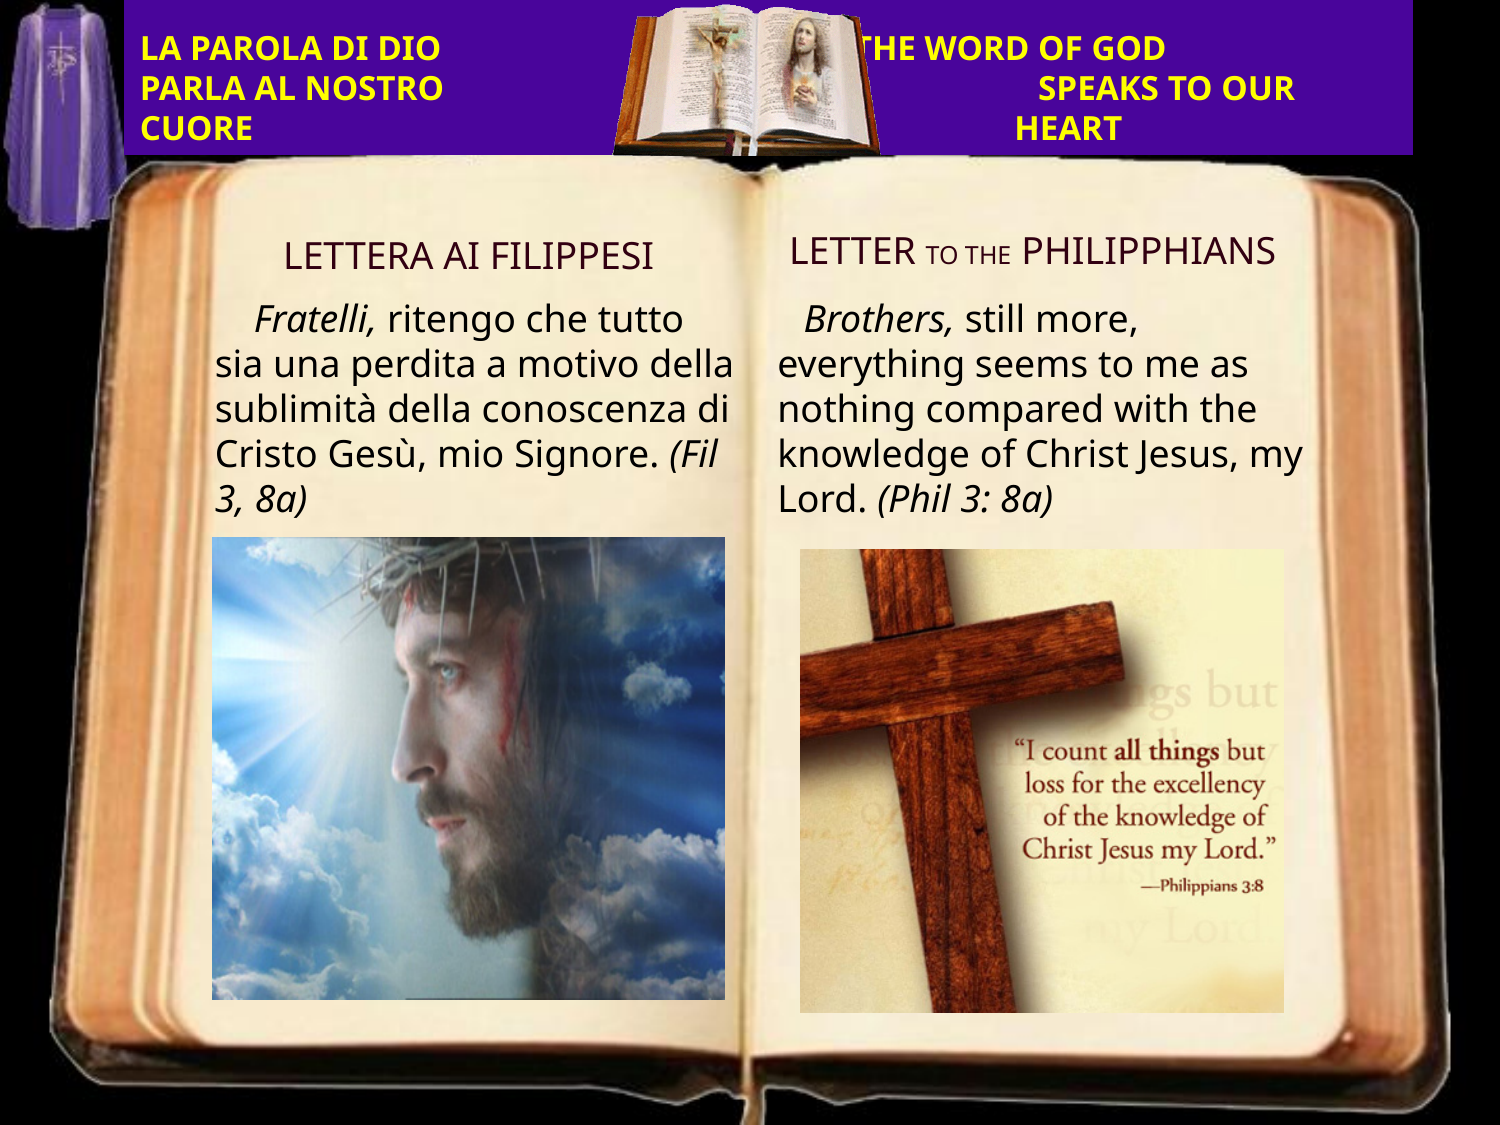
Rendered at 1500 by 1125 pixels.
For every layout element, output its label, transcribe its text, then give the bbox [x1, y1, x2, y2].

text_box Fratelli, ritengo che tutto sia una perdita a motivo della sublimità della conoscenza di Cristo Gesù, mio Signore. (Fil 3, 8a) [200, 287, 750, 528]
text_box LA PAROLA DI DIO THE WORD OF GOD PARLA AL NOSTRO SPEAKS TO OUR CUORE HEART [124, 0, 612, 155]
picture [0, 0, 1500, 1125]
text_box LA PAROLA DI DIO THE WORD OF GOD PARLA AL NOSTRO SPEAKS TO OUR CUORE HEART [888, 0, 1413, 155]
title LETTER TO THE PHILIPPHIANS [750, 212, 1325, 288]
text_box LETTERA AI FILIPPESI [212, 224, 725, 285]
text_box Brothers, still more, everything seems to me as nothing compared with the knowledge of Christ Jesus, my Lord. (Phil 3: 8a) [762, 287, 1325, 528]
